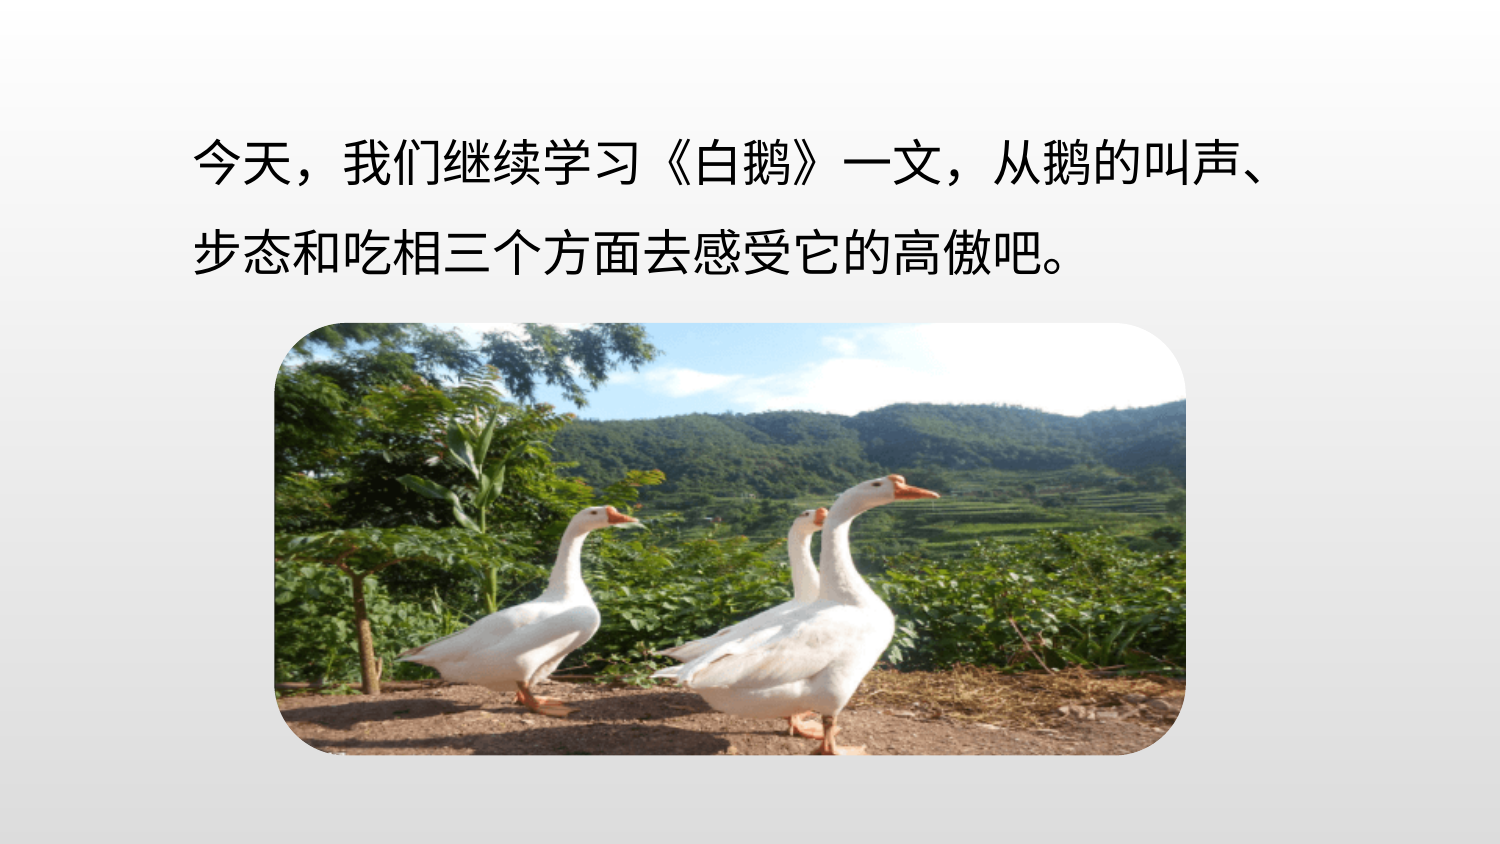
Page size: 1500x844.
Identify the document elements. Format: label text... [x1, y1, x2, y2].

picture [274, 322, 1186, 756]
text_box 今天，我们继续学习《白鹅》一文，从鹅的叫声、步态和吃相三个方面去感受它的高傲吧。 [181, 96, 1319, 288]
